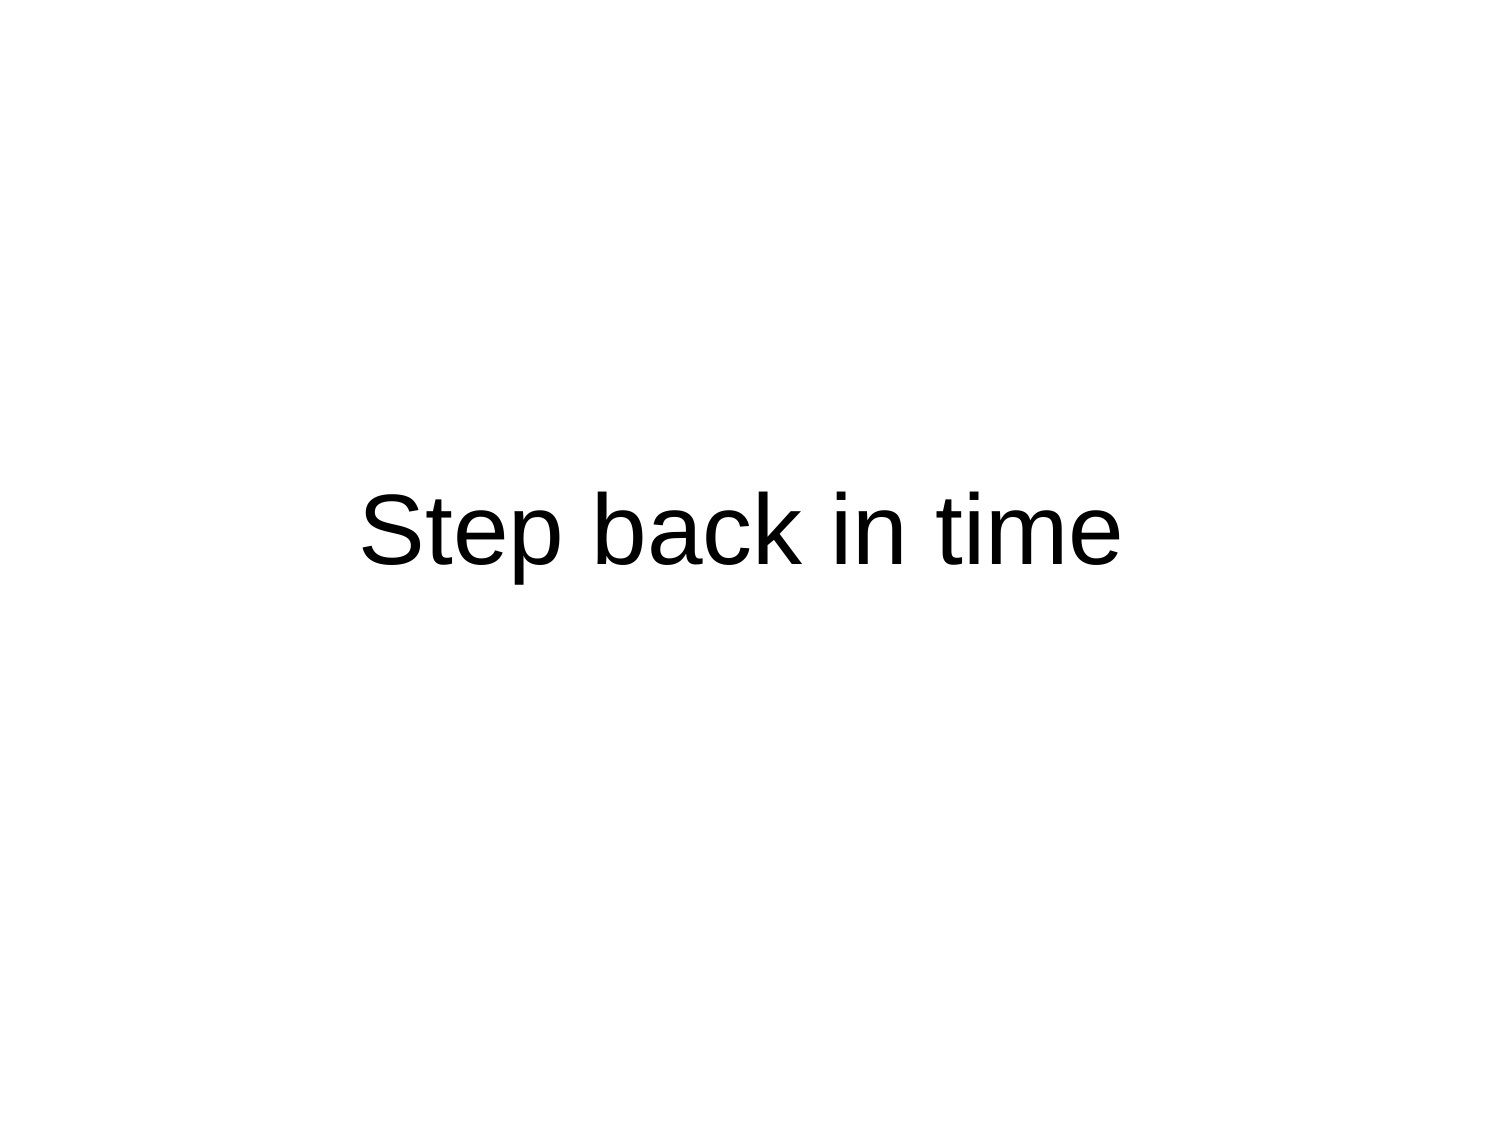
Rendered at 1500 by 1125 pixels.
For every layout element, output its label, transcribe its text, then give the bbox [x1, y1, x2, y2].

text_box Step back in time [343, 449, 1157, 676]
